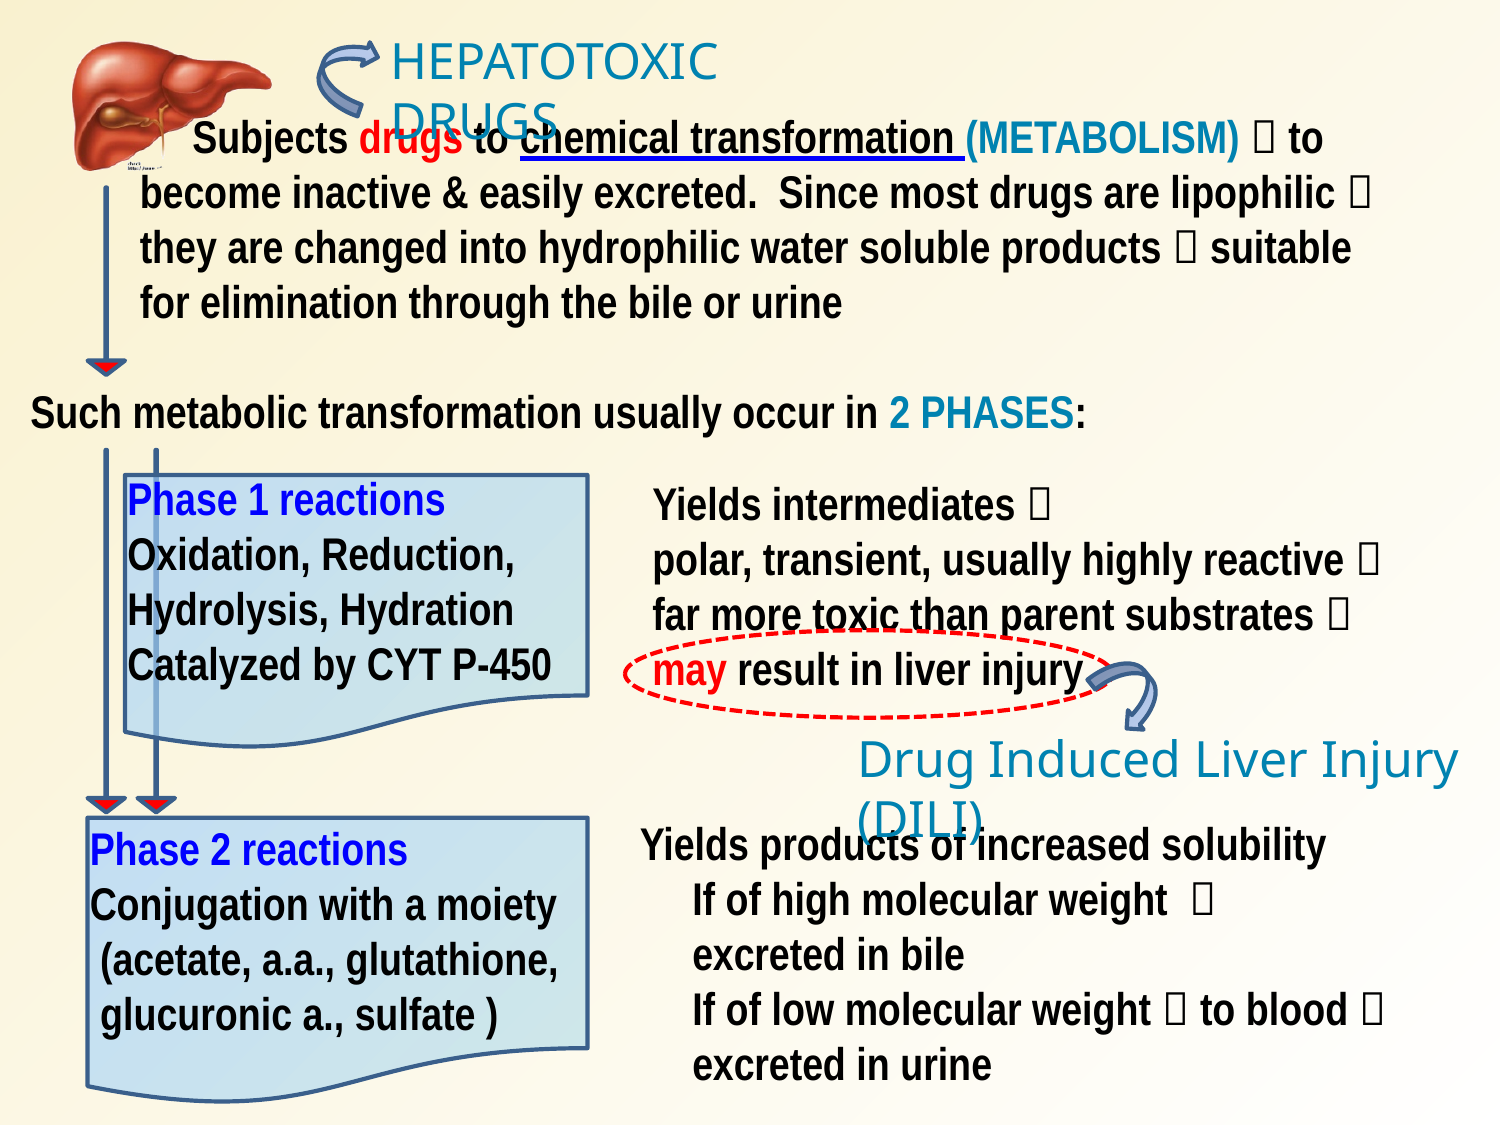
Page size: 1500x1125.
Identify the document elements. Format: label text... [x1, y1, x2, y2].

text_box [841, 655, 1500, 796]
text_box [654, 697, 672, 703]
text_box Subjects drugs to chemical transformation (METABOLISM)  to become inactive & easily excreted. Since most drugs are lipophilic  they are changed into hydrophilic water soluble products  suitable for elimination through the bile or urine [274, 99, 1400, 335]
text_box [74, 449, 651, 1106]
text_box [15, 187, 1141, 446]
text_box [654, 628, 1092, 720]
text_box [320, 21, 852, 111]
text_box Yields products of increased solubility If of high molecular weight  excreted in bile If of low molecular weight  to blood  excreted in urine [654, 807, 1500, 1097]
text_box Yields intermediates  polar, transient, usually highly reactive  far more toxic than parent substrates  may result in liver injury [654, 467, 1475, 654]
picture [62, 34, 276, 176]
